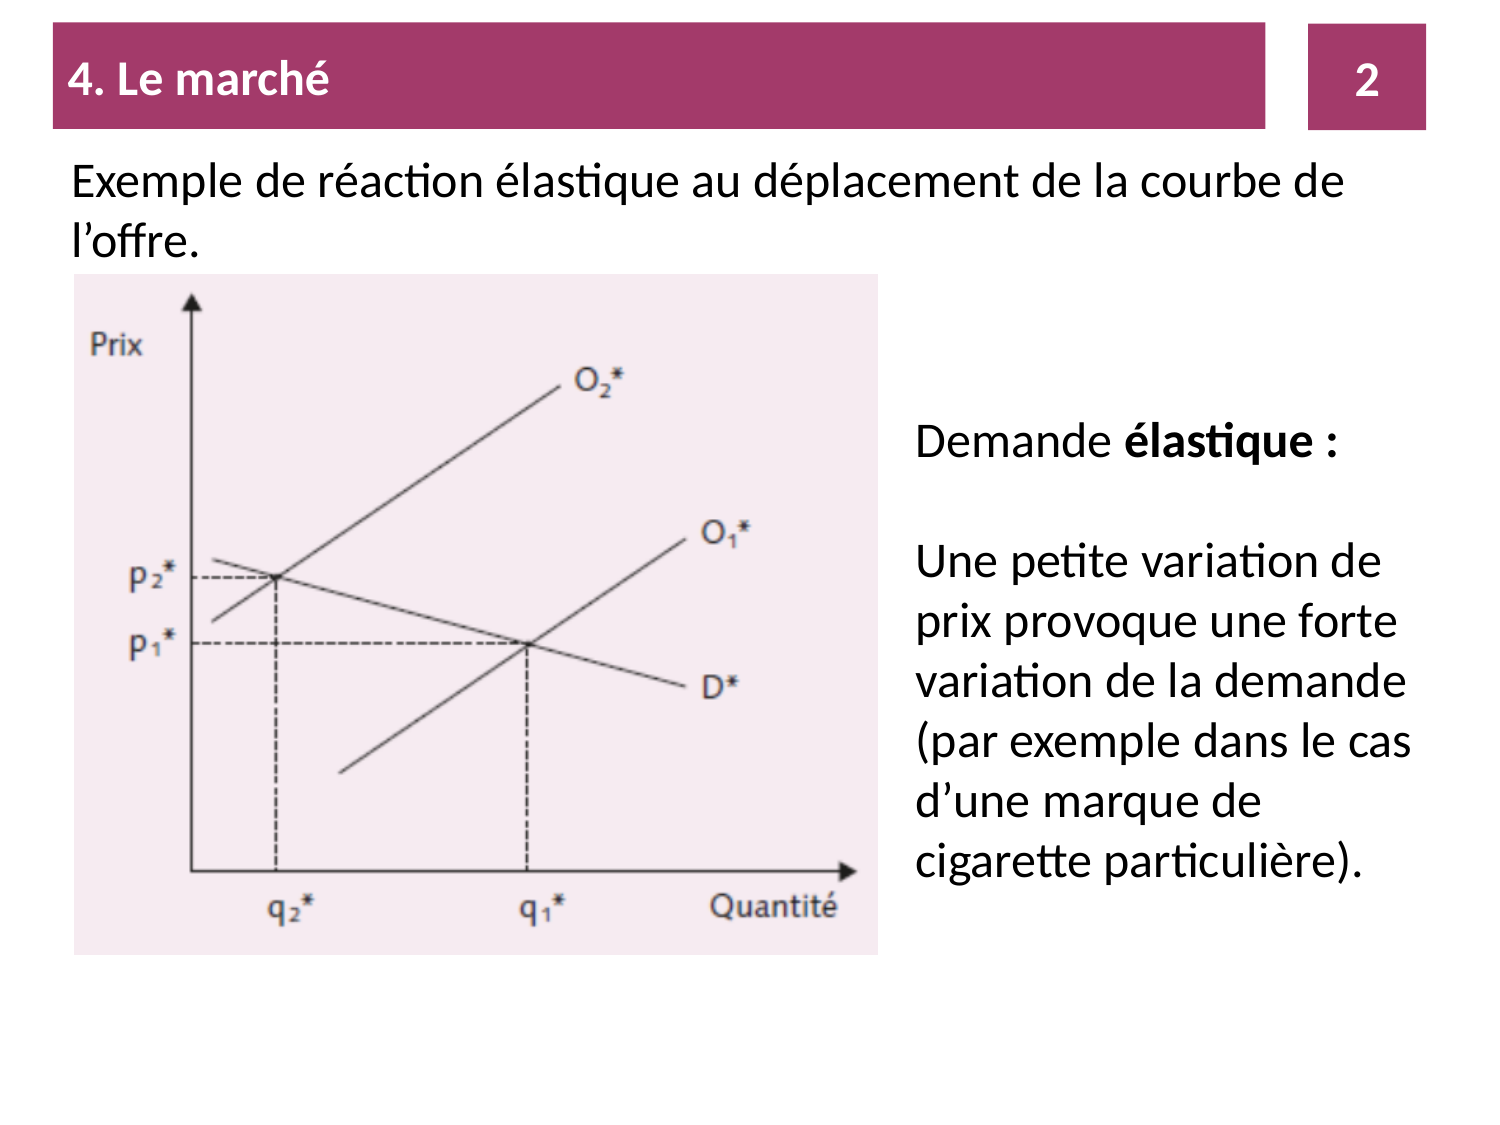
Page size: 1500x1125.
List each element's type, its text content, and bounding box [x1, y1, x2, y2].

picture [74, 274, 878, 955]
text_box 2 [1308, 23, 1427, 131]
text_box Exemple de réaction élastique au déplacement de la courbe de l’offre. [56, 140, 1418, 516]
text_box 4. Le marché [52, 22, 1266, 129]
text_box Demande élastique : Une petite variation de prix provoque une forte variation de la demande (par exemple dans le cas d’une marque de cigarette particulière). [844, 219, 1436, 1125]
